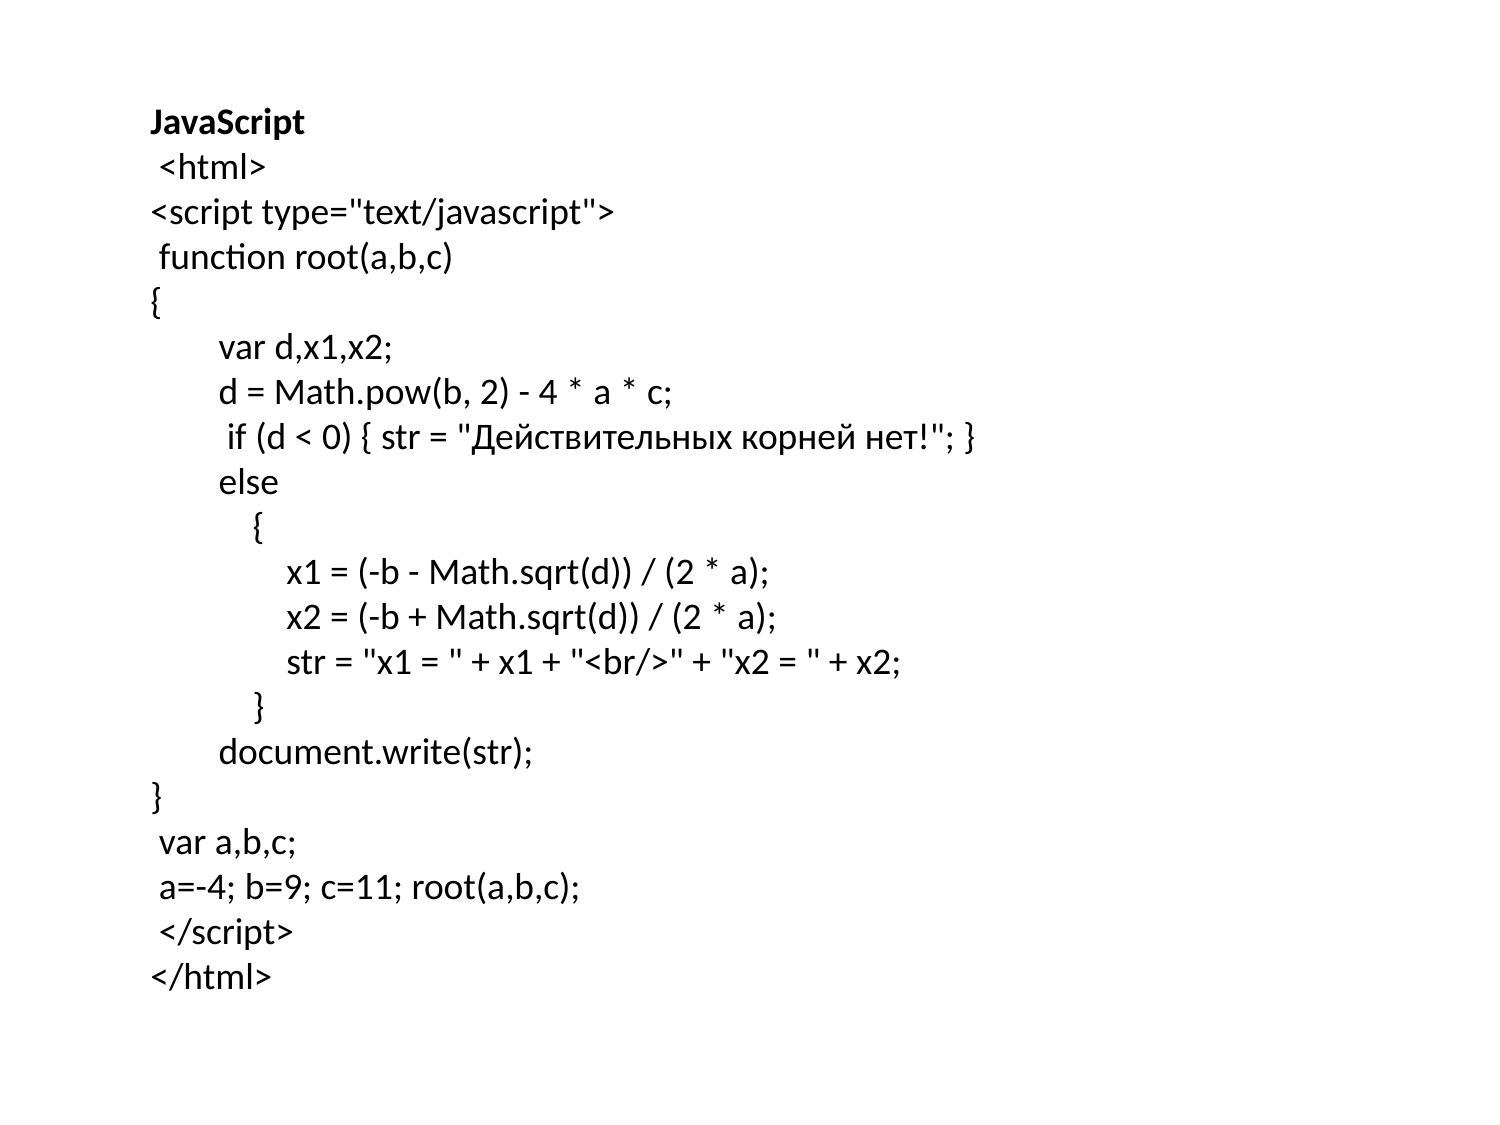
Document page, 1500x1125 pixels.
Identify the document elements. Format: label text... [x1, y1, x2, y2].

text_box JavaScript <html> <script type="text/javascript"> function root(a,b,c) { var d,x1,x2; d = Math.pow(b, 2) - 4 * a * c; if (d < 0) { str = "Действительных корней нет!"; } else { x1 = (-b - Math.sqrt(d)) / (2 * a); x2 = (-b + Math.sqrt(d)) / (2 * a); str = "x1 = " + x1 + "<br/>" + "x2 = " + x2; } document.write(str); } var a,b,c; a=-4; b=9; c=11; root(a,b,c); </script> </html> [135, 89, 1388, 1005]
